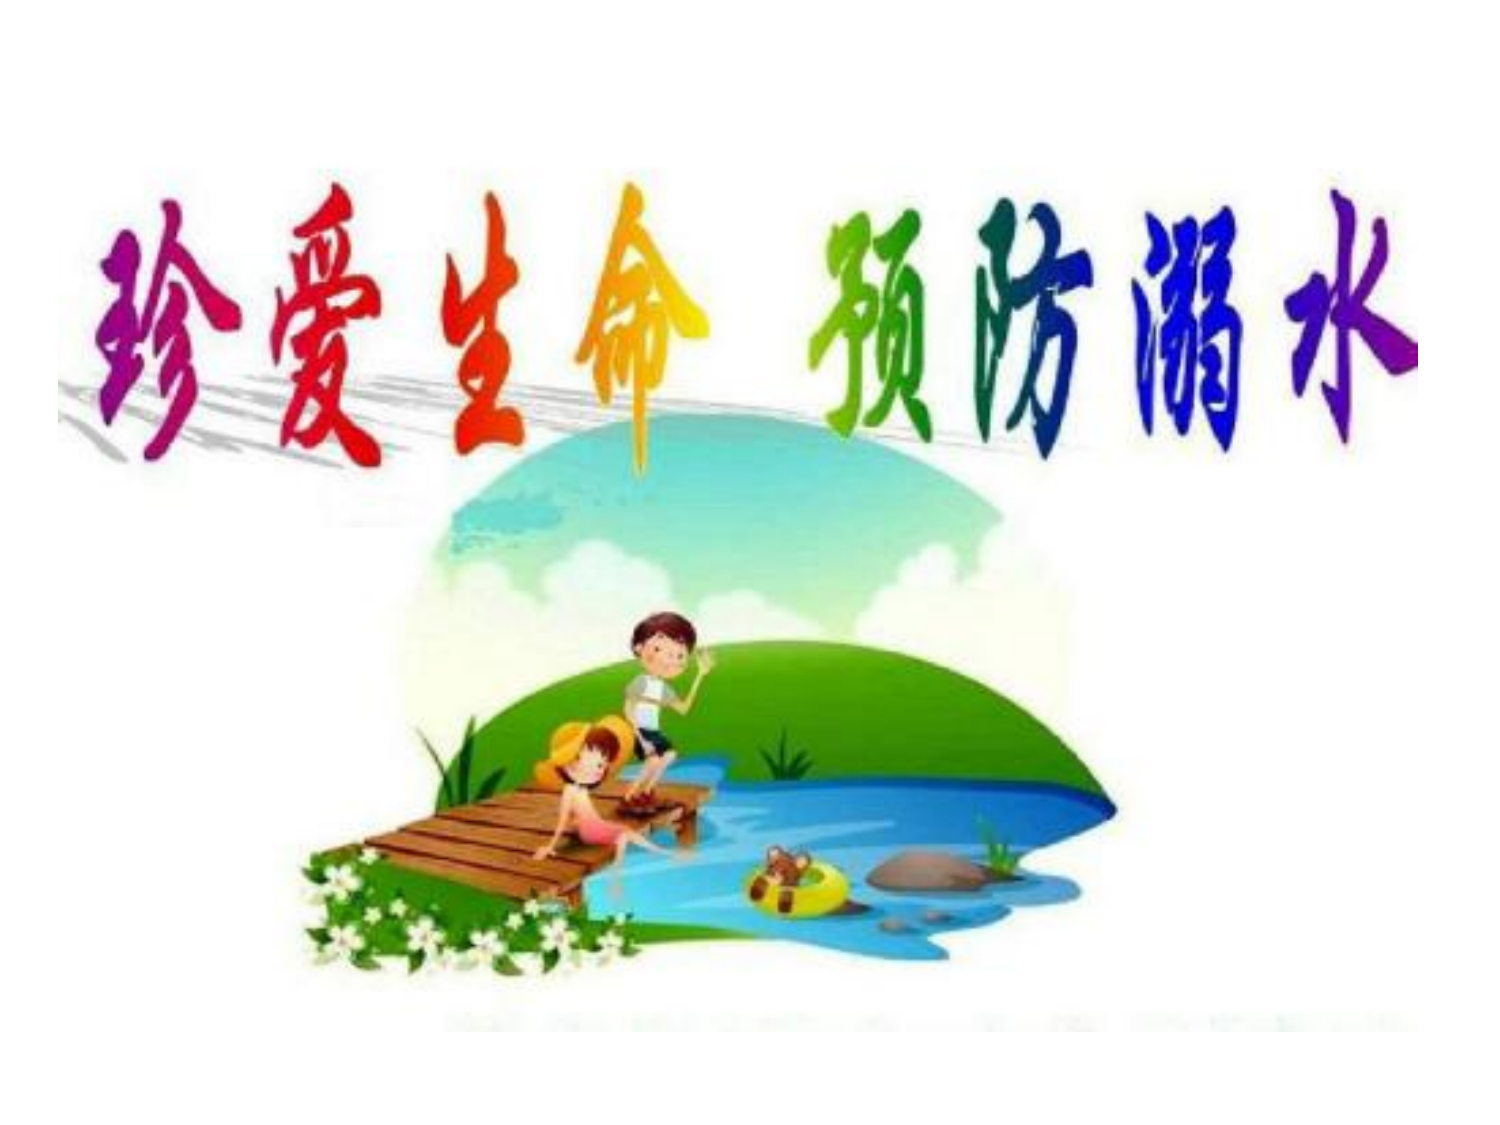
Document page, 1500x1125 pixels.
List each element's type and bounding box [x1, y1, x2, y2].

picture [58, 43, 1419, 1032]
